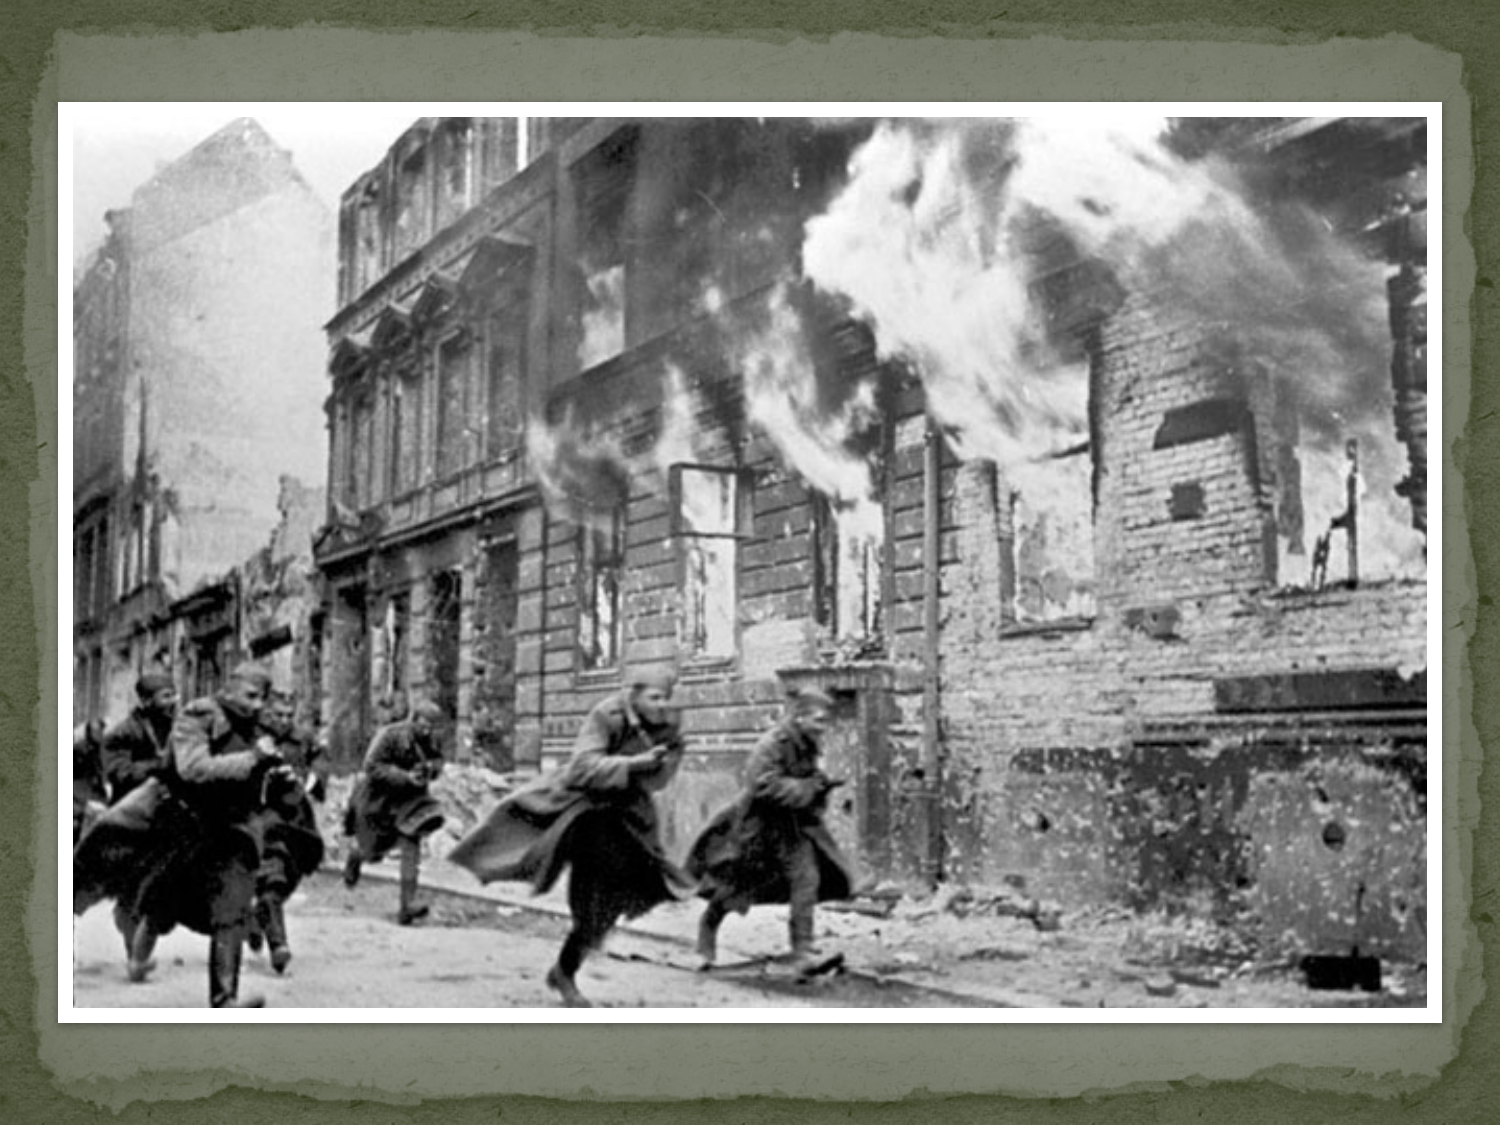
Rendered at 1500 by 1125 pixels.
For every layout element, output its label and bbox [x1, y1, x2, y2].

picture [73, 117, 1427, 1008]
